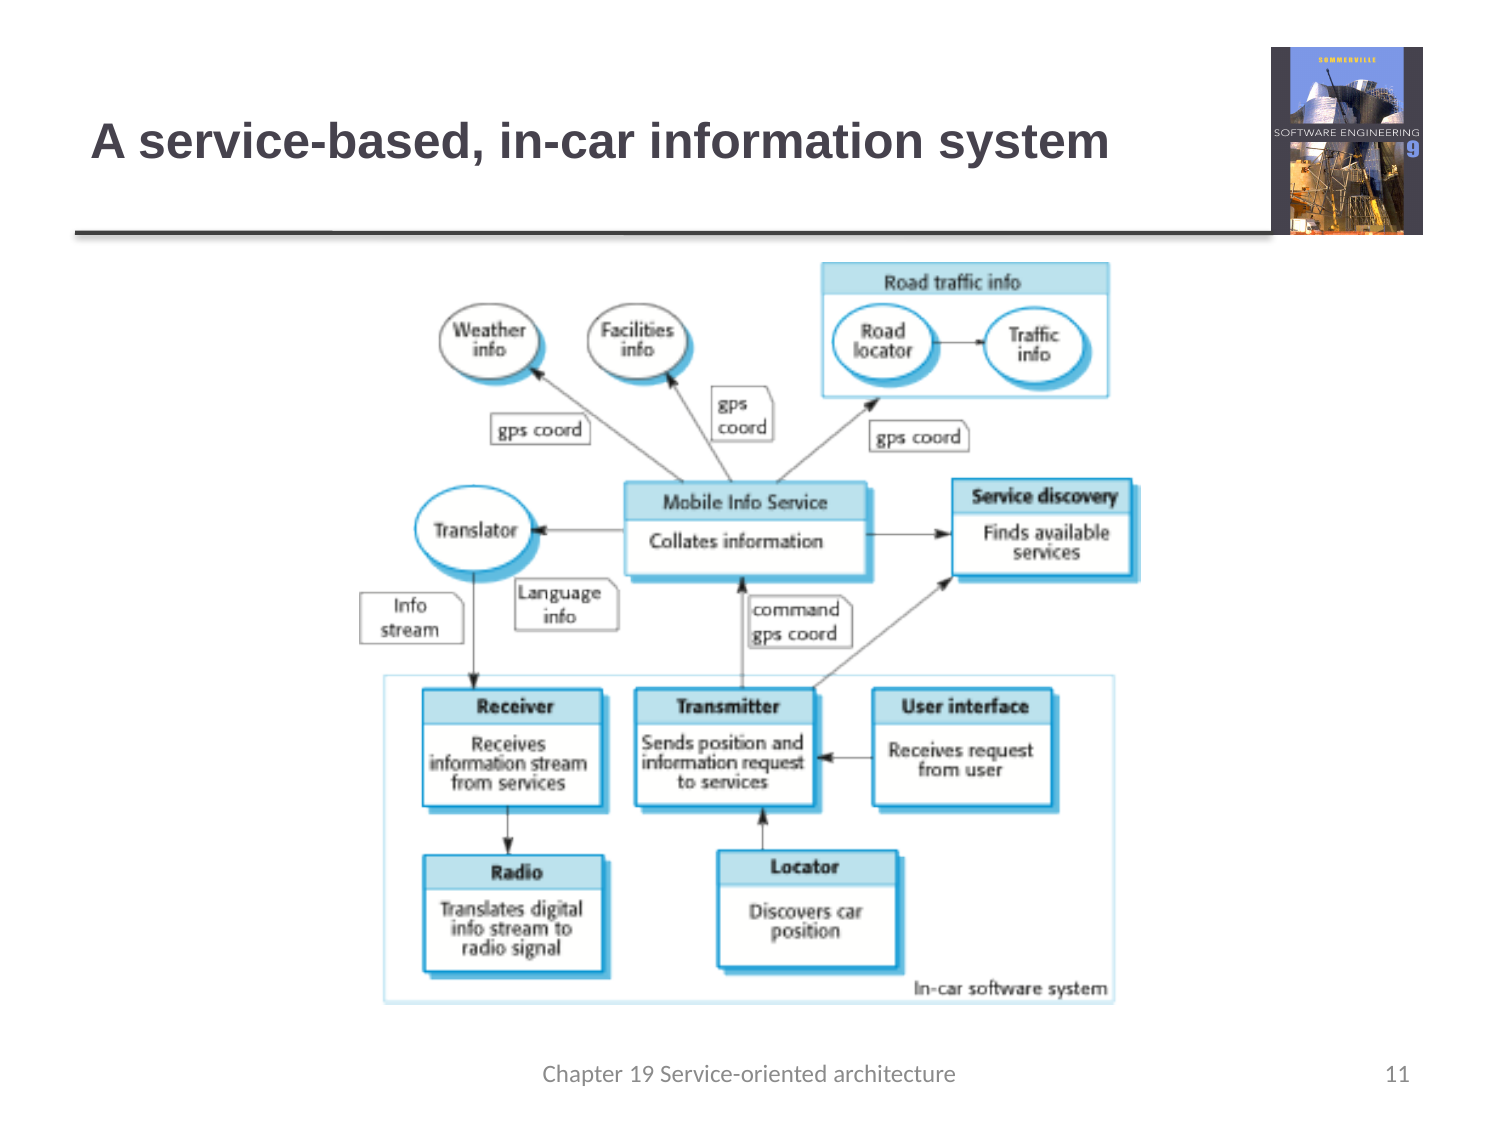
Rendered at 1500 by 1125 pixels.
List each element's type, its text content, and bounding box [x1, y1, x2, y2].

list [74, 262, 1426, 1006]
slide_number 11 [1074, 1042, 1425, 1103]
title A service-based, in-car information system [74, 44, 1272, 233]
picture [1272, 47, 1423, 235]
footer Chapter 19 Service-oriented architecture [512, 1042, 988, 1103]
